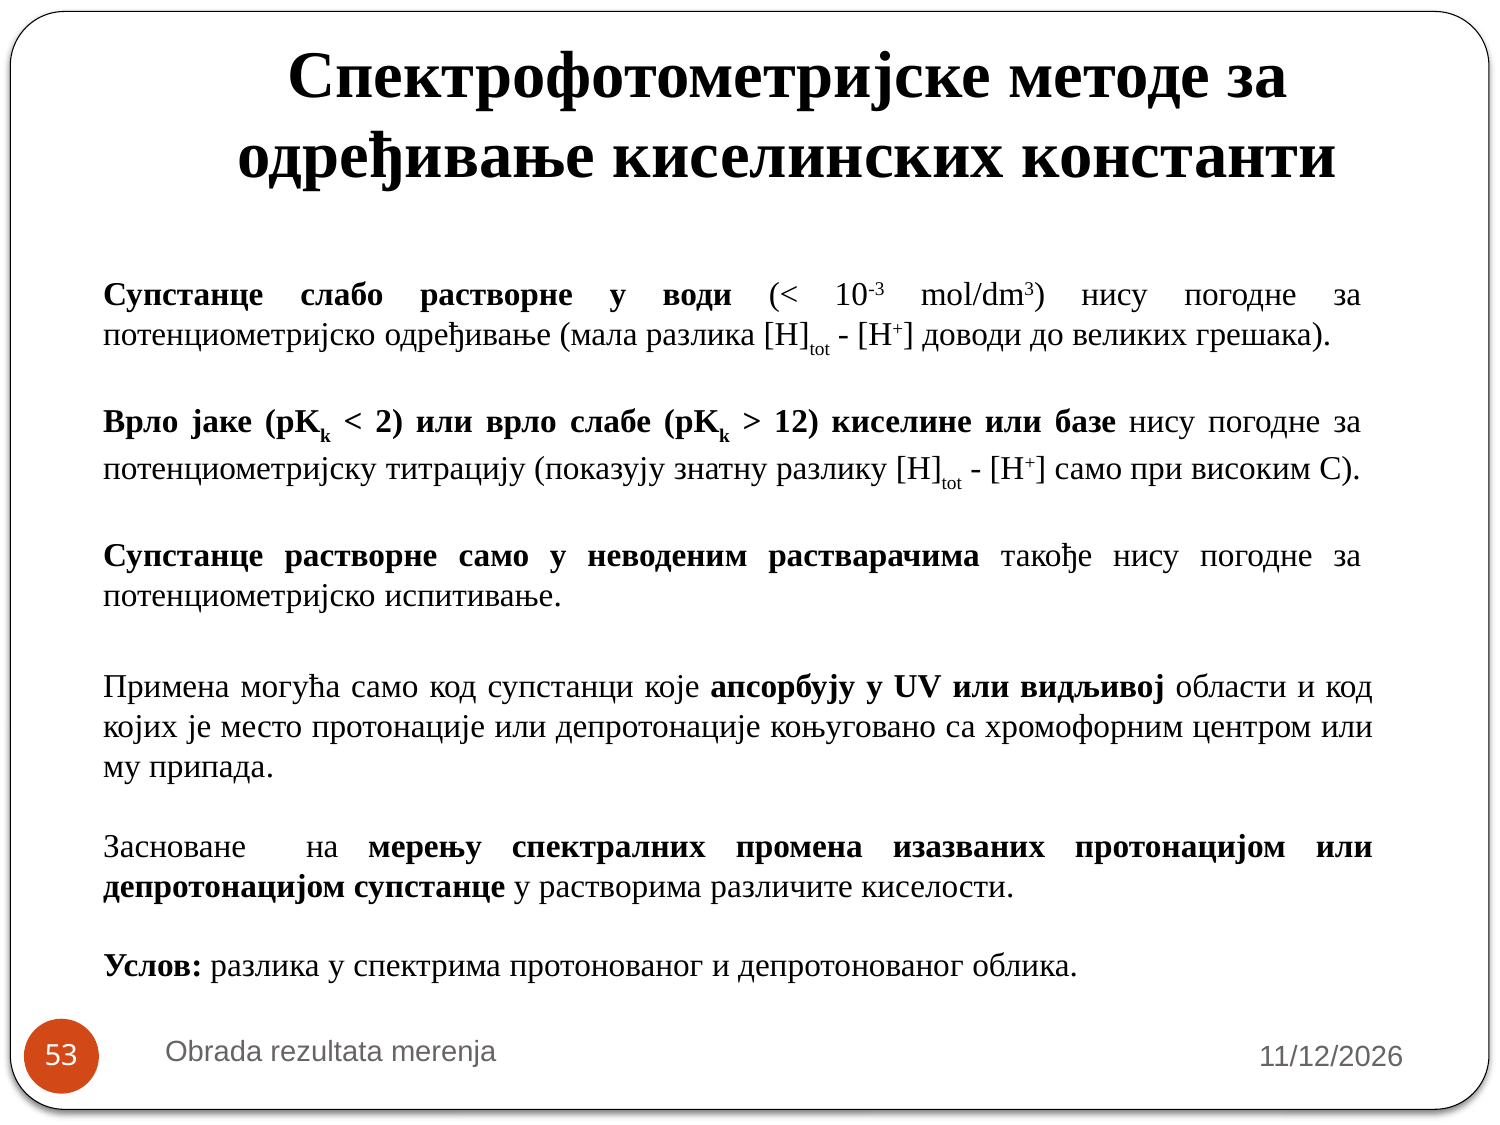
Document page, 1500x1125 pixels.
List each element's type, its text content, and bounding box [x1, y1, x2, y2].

title Спектрофотометријске методе за одређивање киселинских константи [149, 18, 1426, 206]
footer Obrada rezultata merenja [150, 1012, 800, 1088]
text_box Супстанце слабо растворне у води (< 10-3 mol/dm3) нису погодне за потенциометријско одређивање (мала разлика [H]tot - [H+] доводи до великих грешака). Врло јаке (pKk < 2) или врло слабе (pKk > 12) киселине или базе нису погодне за потенциометријску титрацију (показују знатну разлику [H]tot - [H+] само при високим C). Супстанце растворне само у неводеним растварачима такође нису погодне за потенциометријско испитивање. [88, 264, 1376, 621]
slide_number 53 [23, 1018, 99, 1094]
text_box Примена могућа само код супстанци које апсорбују у UV или видљивој области и код којих је место протонације или депротонације коњуговано са хромофорним центром или му припада. Засноване на мерењу спектралних промена изазваних протонацијом или депротонацијом супстанце у растворима различите киселости. Услов: разлика у спектрима протонованог и депротонованог облика. [88, 656, 1388, 991]
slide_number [1012, 1015, 1419, 1094]
